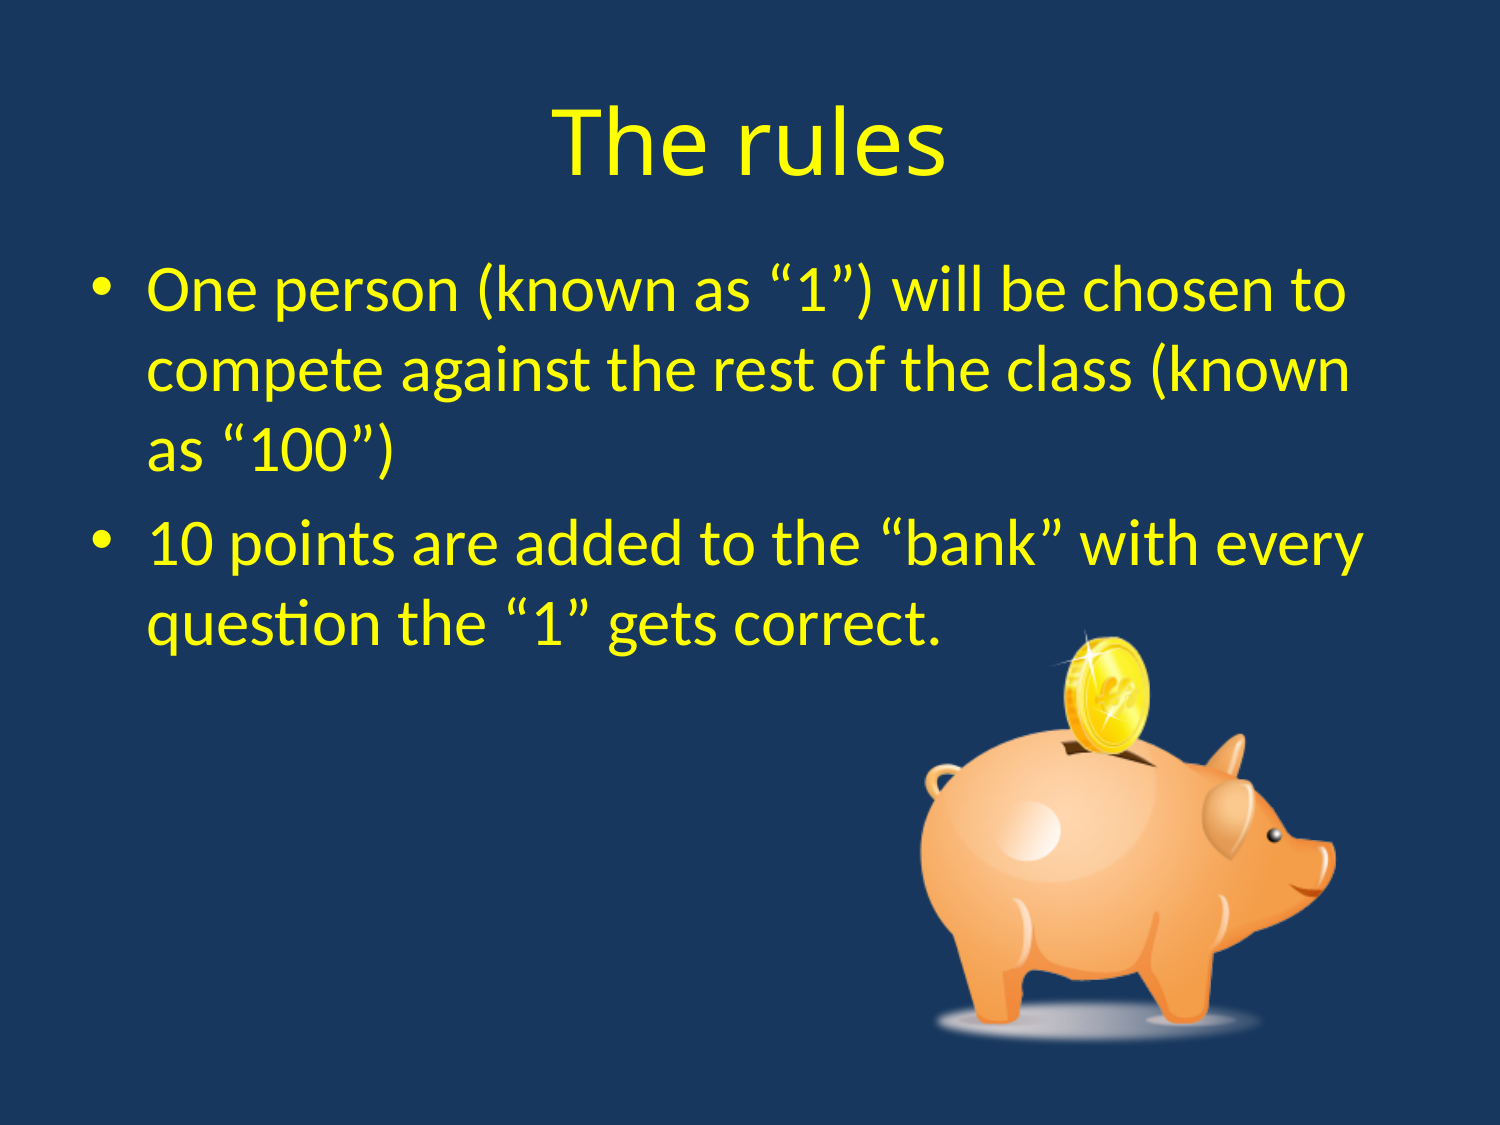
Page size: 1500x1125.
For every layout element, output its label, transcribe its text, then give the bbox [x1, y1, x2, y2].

title The rules [75, 45, 1425, 233]
picture [899, 612, 1351, 1063]
list One person (known as “1”) will be chosen to compete against the rest of the class (known as “100”) 10 points are added to the “bank” with every question the “1” gets correct. [75, 237, 1425, 1005]
